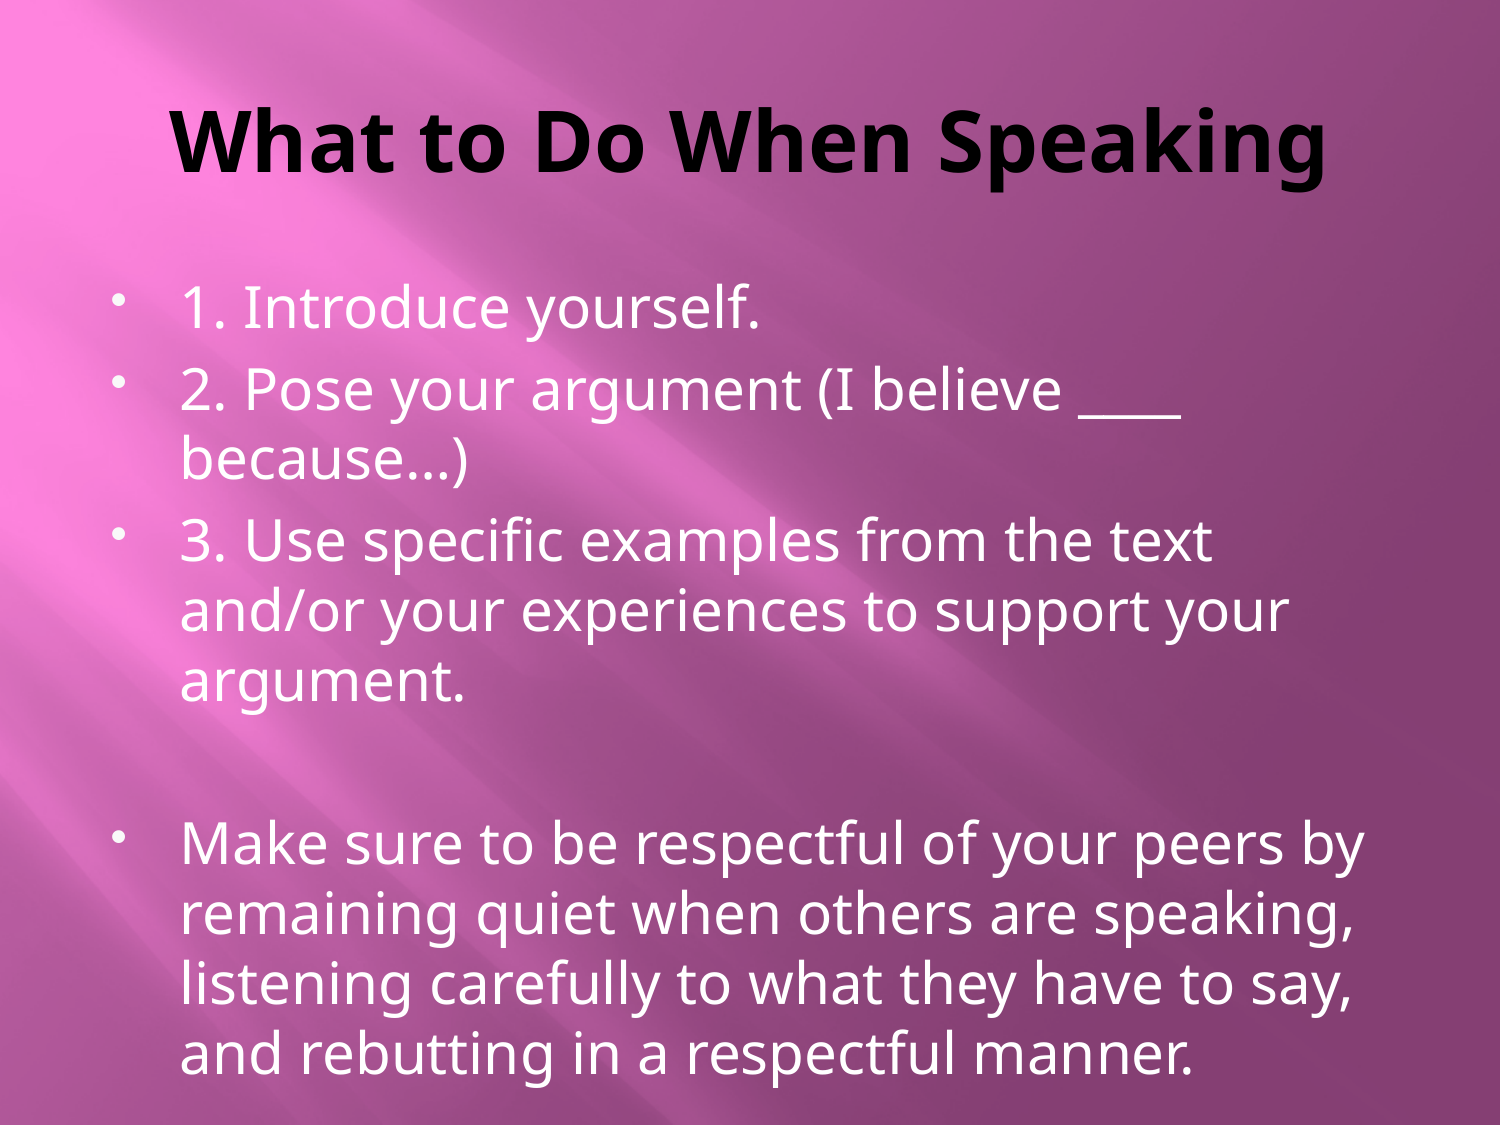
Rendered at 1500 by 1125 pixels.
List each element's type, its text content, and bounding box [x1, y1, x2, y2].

title What to Do When Speaking [75, 45, 1425, 233]
list 1. Introduce yourself. 2. Pose your argument (I believe ____ because…) 3. Use specific examples from the text and/or your experiences to support your argument. Make sure to be respectful of your peers by remaining quiet when others are speaking, listening carefully to what they have to say, and rebutting in a respectful manner. [75, 262, 1425, 1035]
